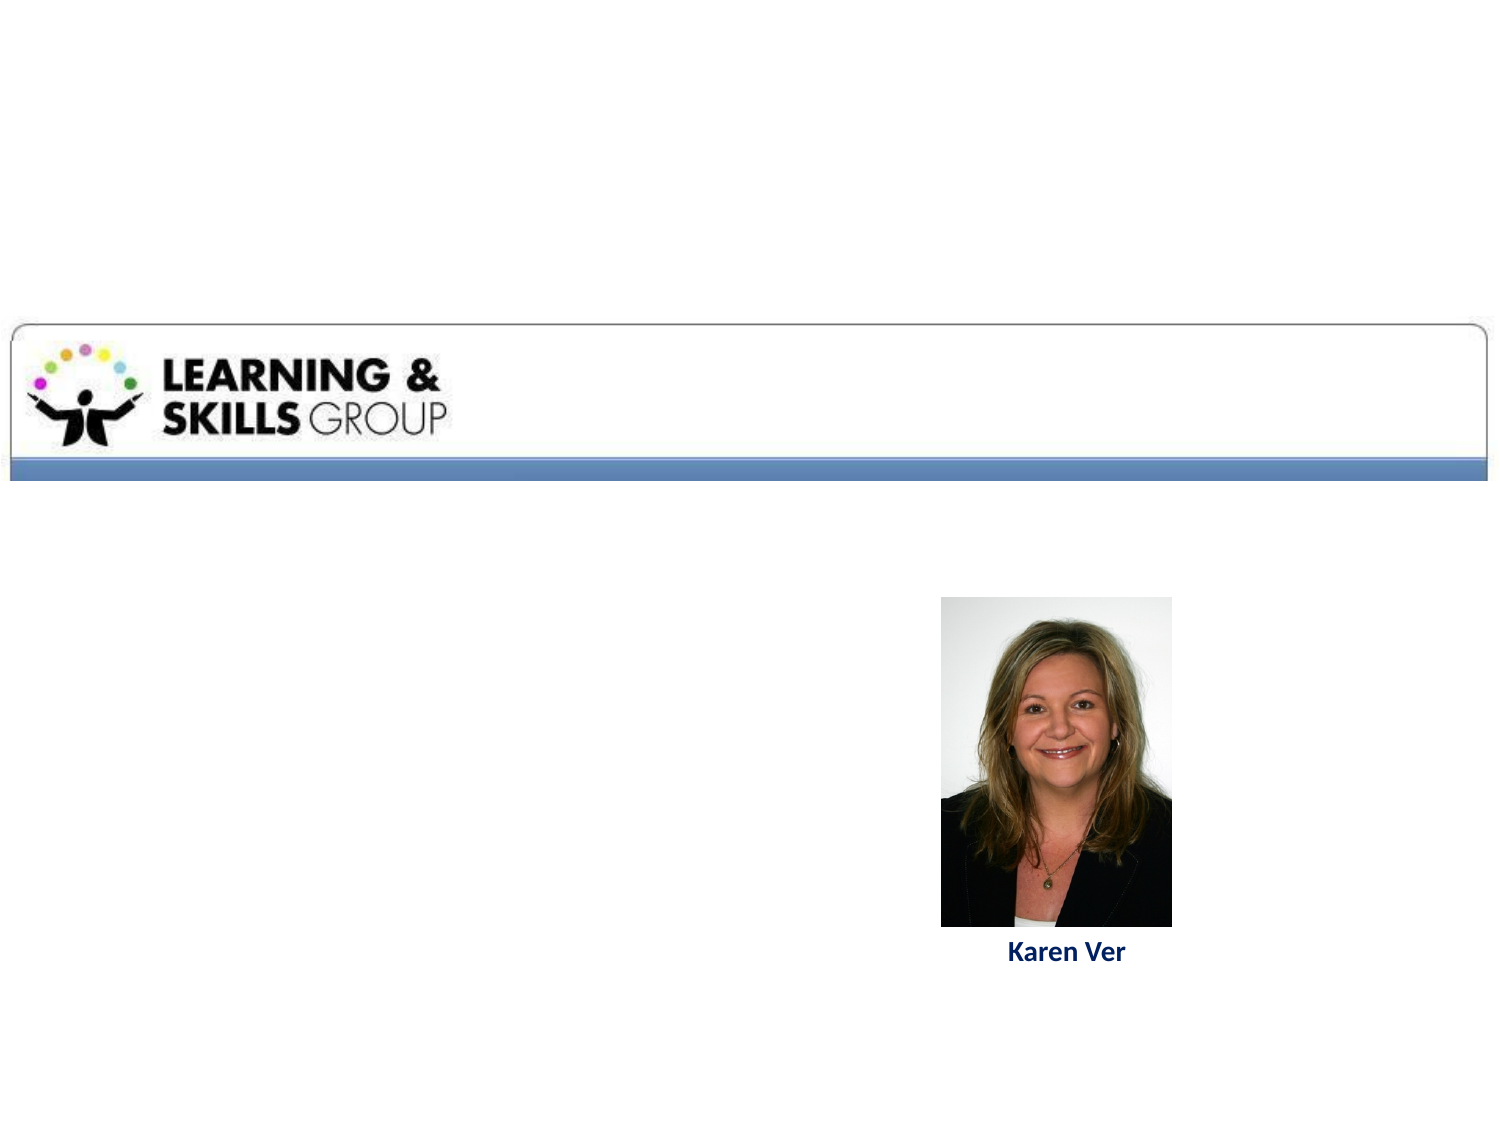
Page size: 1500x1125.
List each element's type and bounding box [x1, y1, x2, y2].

picture [1, 316, 1499, 481]
text_box [925, 597, 1209, 986]
